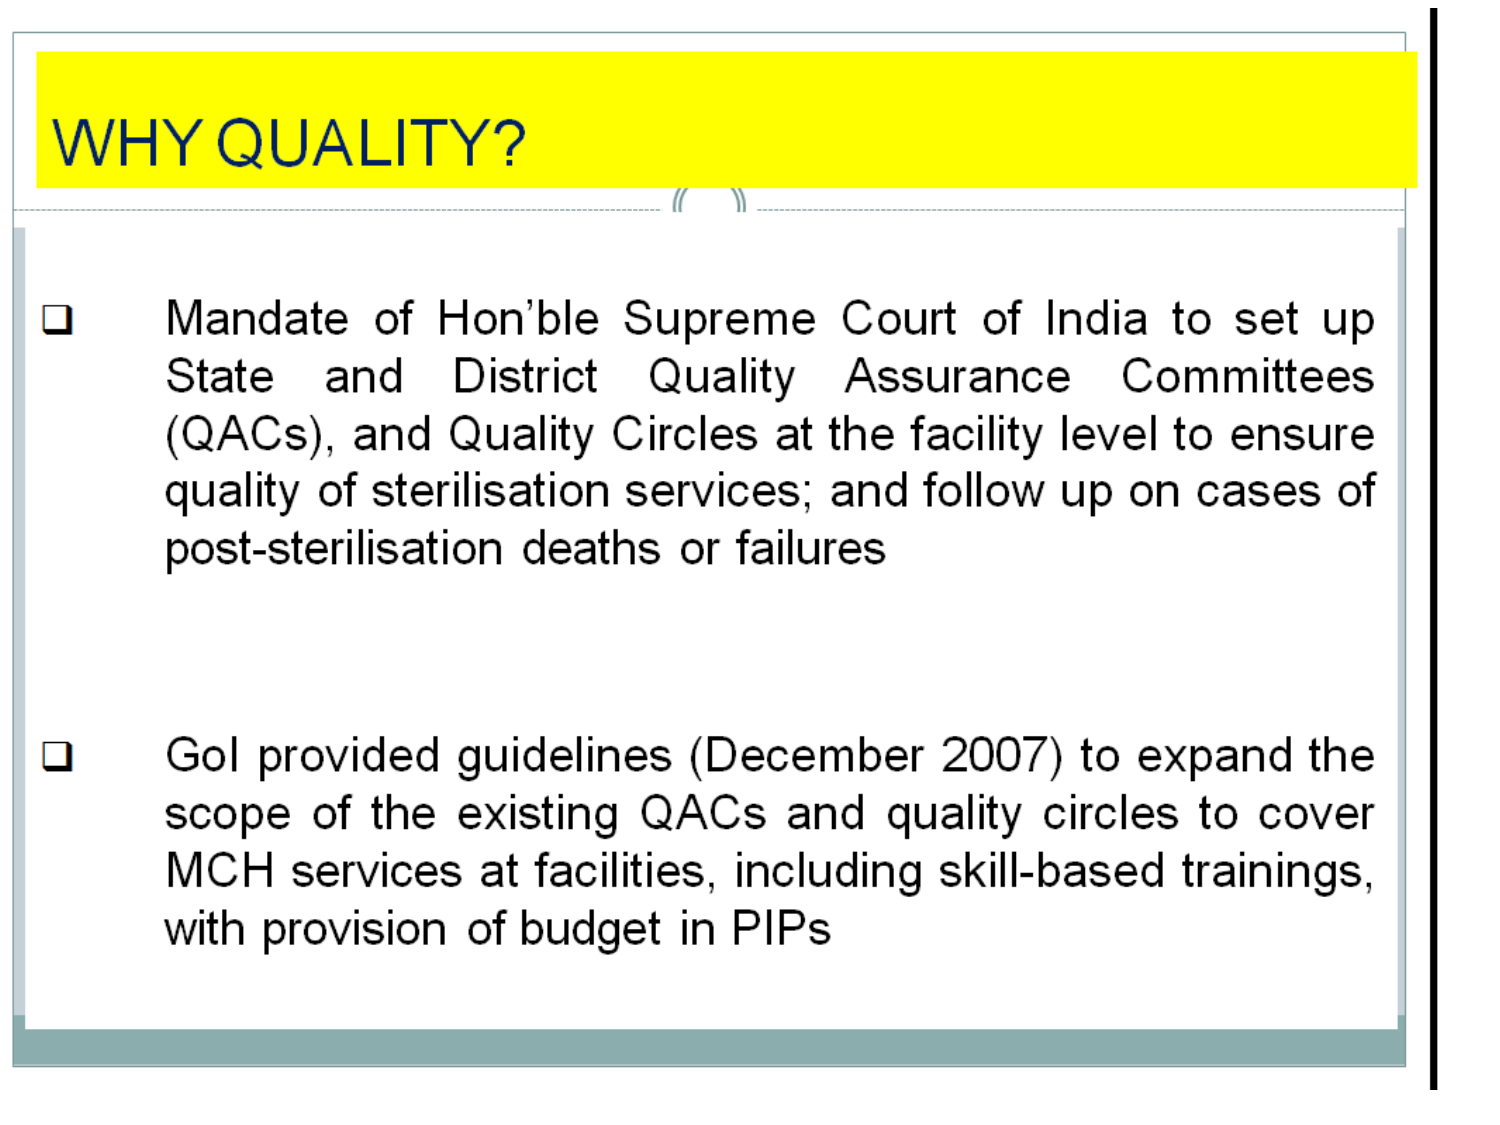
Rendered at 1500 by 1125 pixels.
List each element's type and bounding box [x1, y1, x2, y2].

list [0, 8, 1438, 1090]
